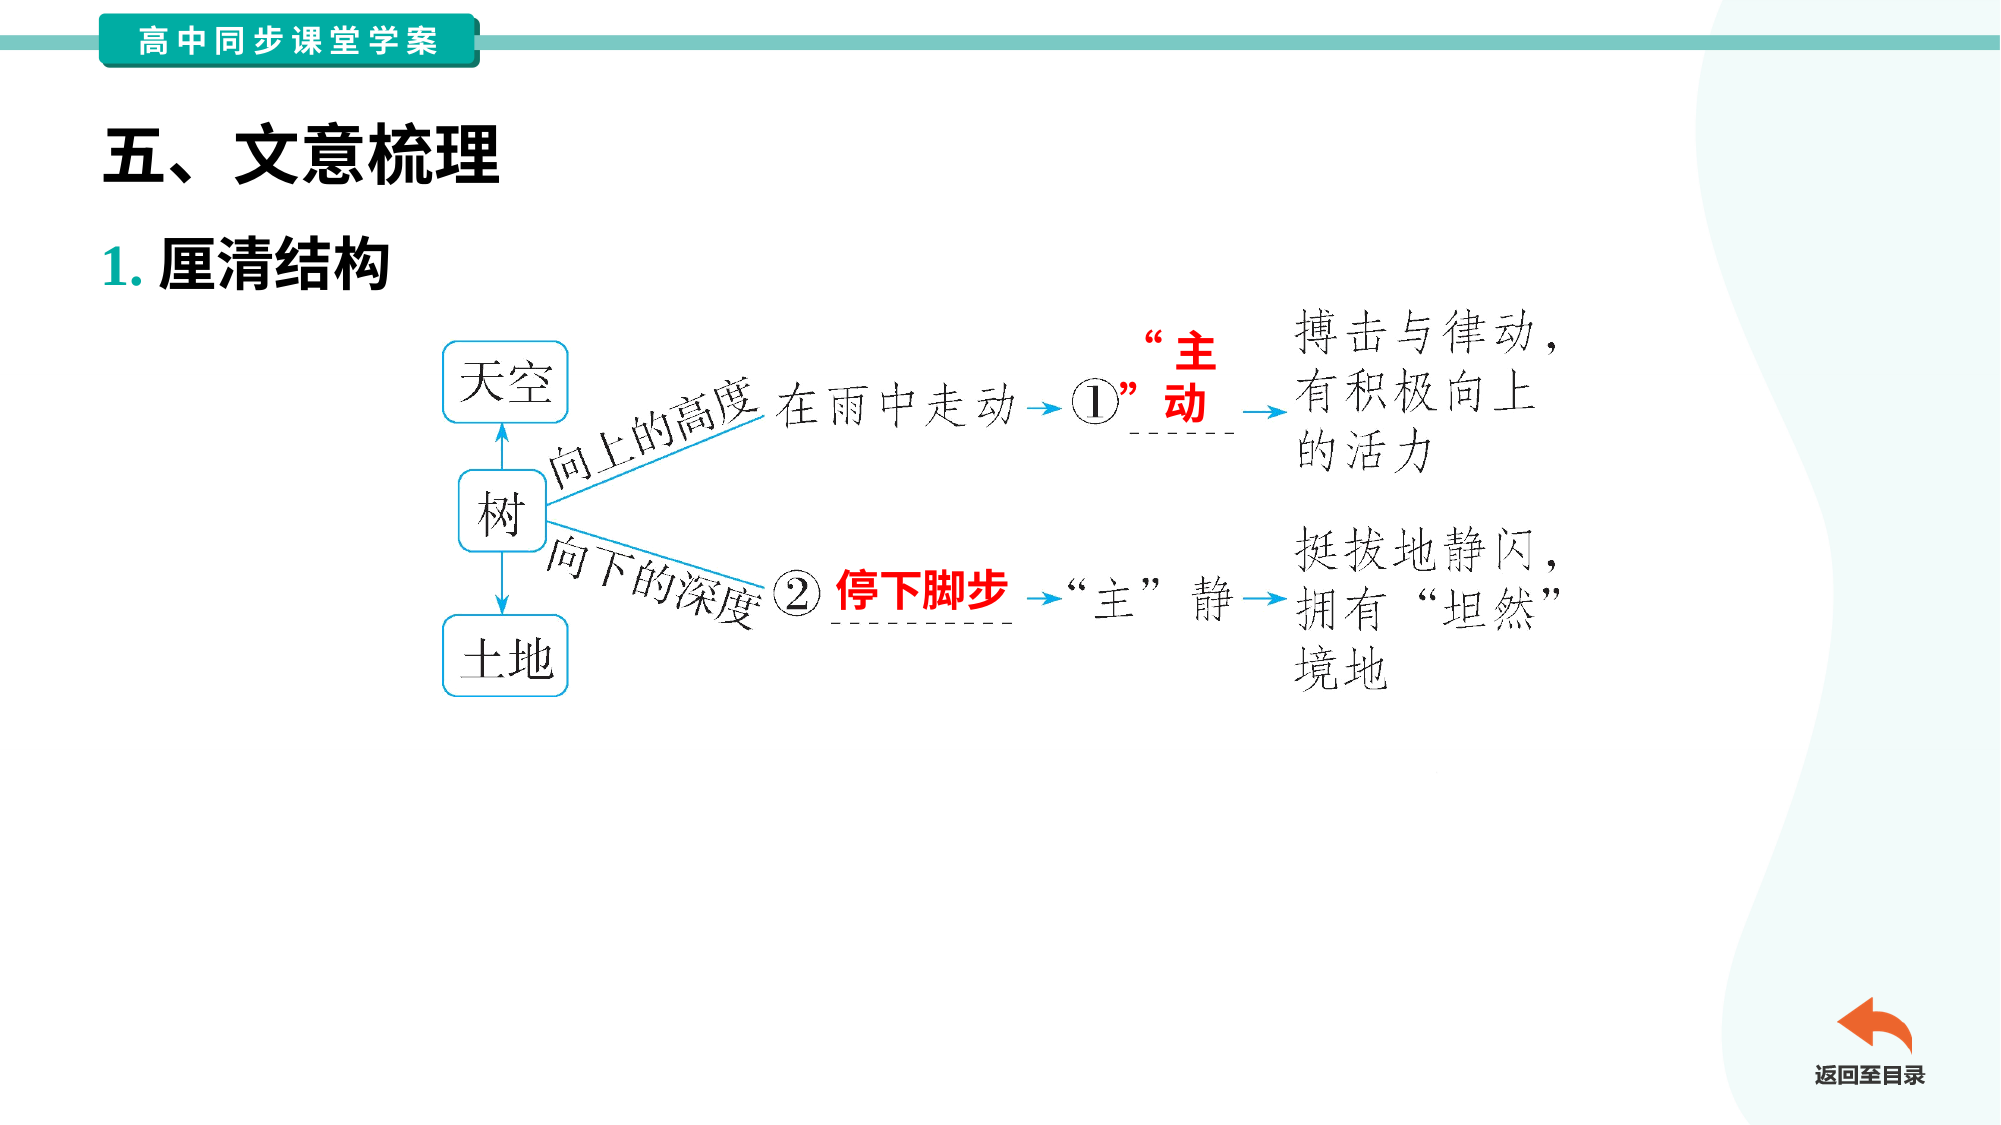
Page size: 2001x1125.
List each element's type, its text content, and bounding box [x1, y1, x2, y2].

text_box 1.厘清结构 [100, 192, 1899, 297]
text_box 五、文意梳理 [100, 76, 1899, 192]
picture [0, 0, 2000, 1125]
